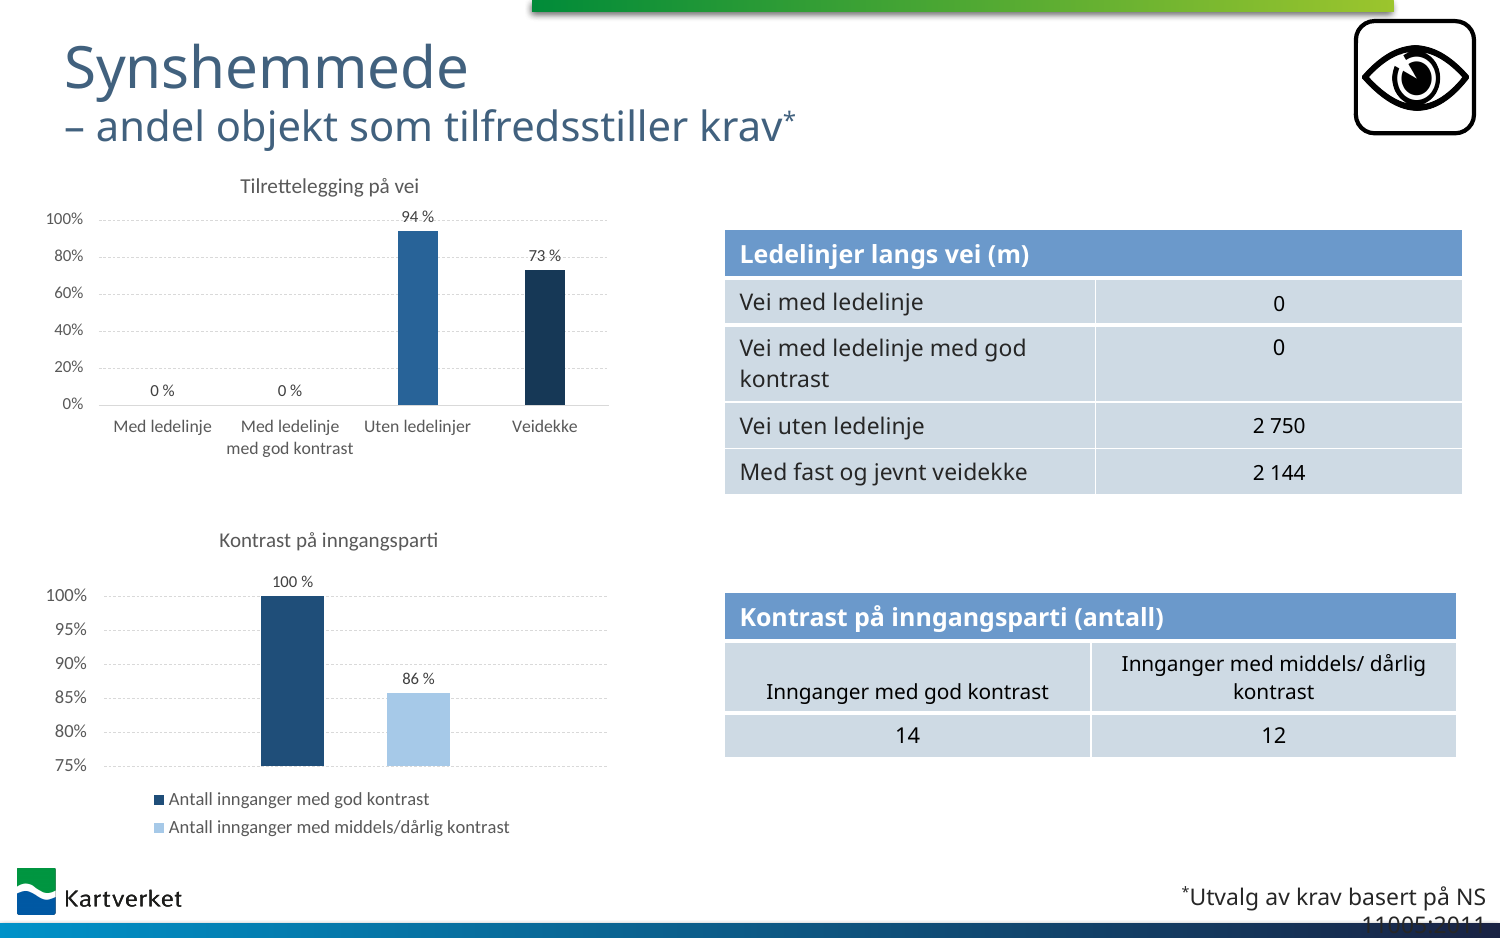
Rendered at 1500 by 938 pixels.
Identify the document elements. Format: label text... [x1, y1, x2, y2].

table_cell 0 [1096, 327, 1462, 401]
table_header Kontrast på inngangsparti (antall) [725, 593, 1456, 639]
table_cell Vei med ledelinje [725, 280, 1095, 323]
table_cell Innganger med middels/ dårlig kontrast [1092, 643, 1456, 711]
picture [41, 166, 619, 492]
picture [41, 520, 617, 846]
table_cell 12 [1092, 715, 1456, 757]
table_cell 2 750 [1096, 403, 1462, 448]
text_box *Utvalg av krav basert på NS 11005:2011 [1068, 873, 1500, 938]
table_cell Innganger med god kontrast [725, 643, 1090, 711]
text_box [1355, 20, 1475, 134]
table_cell Vei med ledelinje med god kontrast [725, 327, 1095, 401]
table_cell 2 144 [1096, 449, 1462, 494]
table_header Ledelinjer langs vei (m) [725, 230, 1462, 276]
table_cell Vei uten ledelinje [725, 403, 1095, 448]
table_cell 14 [725, 715, 1090, 757]
table_cell Med fast og jevnt veidekke [725, 449, 1095, 494]
table_cell 0 [1096, 280, 1462, 323]
text_box Synshemmede – andel objekt som tilfredsstiller krav* [49, 24, 1431, 158]
